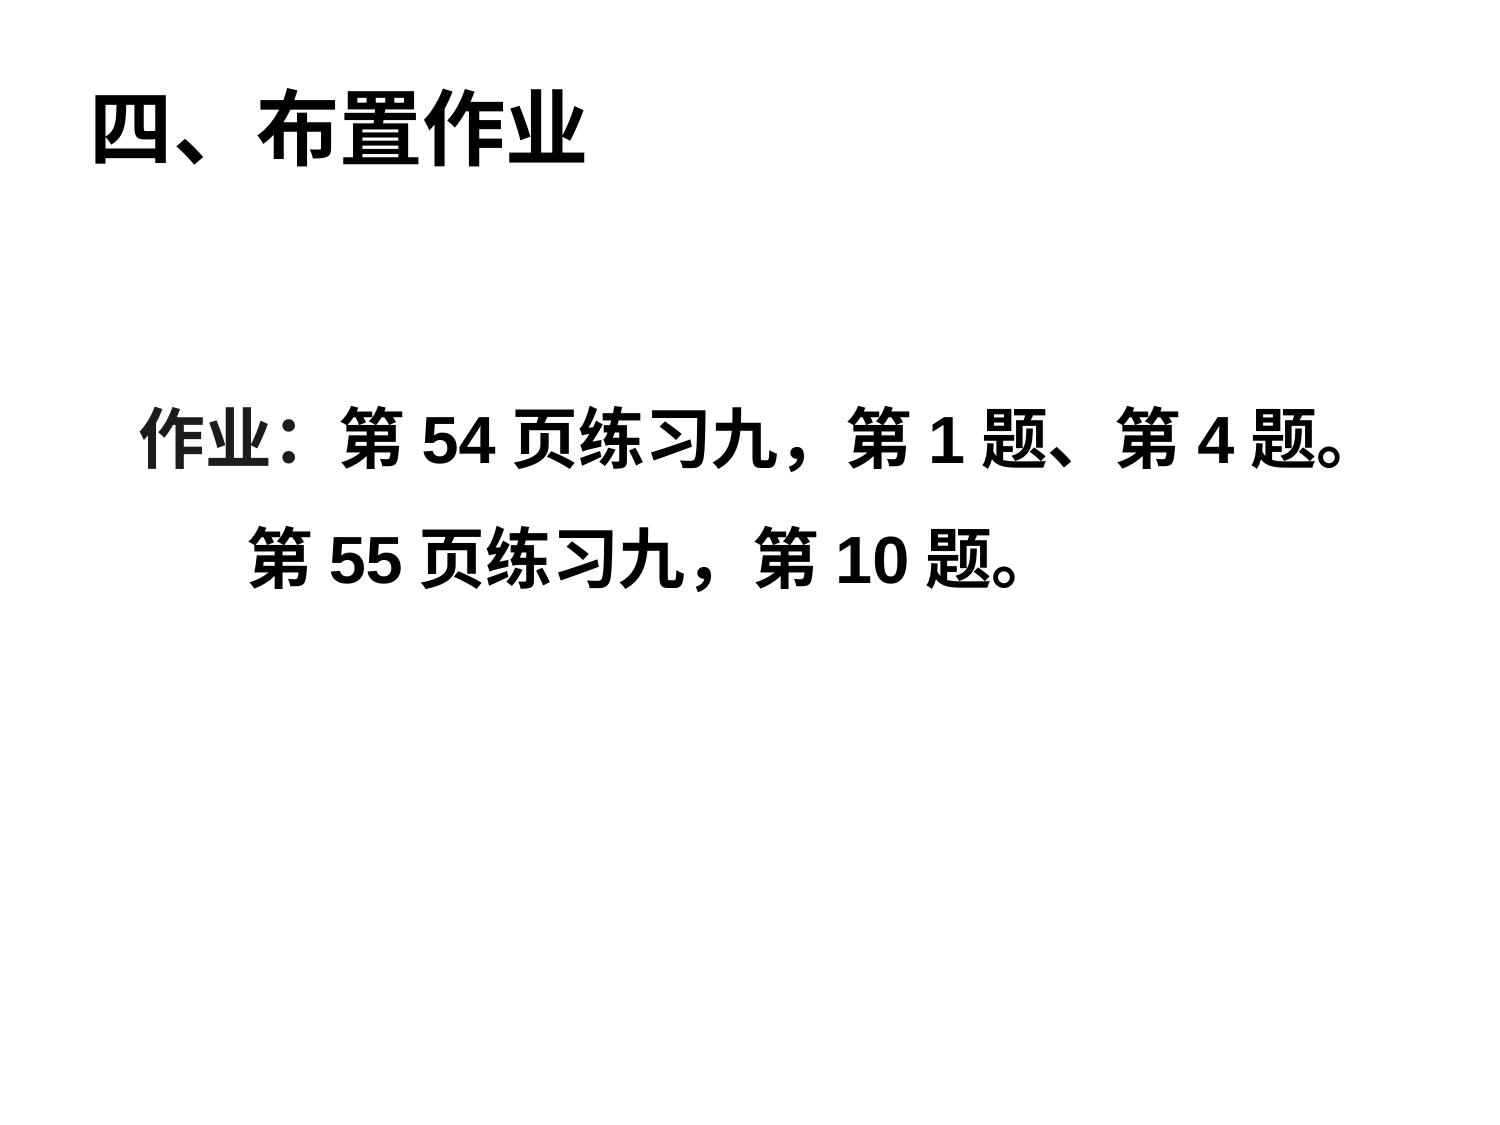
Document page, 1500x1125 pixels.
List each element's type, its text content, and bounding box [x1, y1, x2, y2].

text_box 四、布置作业 [74, 68, 1081, 208]
text_box 作业：第54页练习九，第1题、第4题。 第55页练习九，第10题。 [123, 350, 1471, 643]
